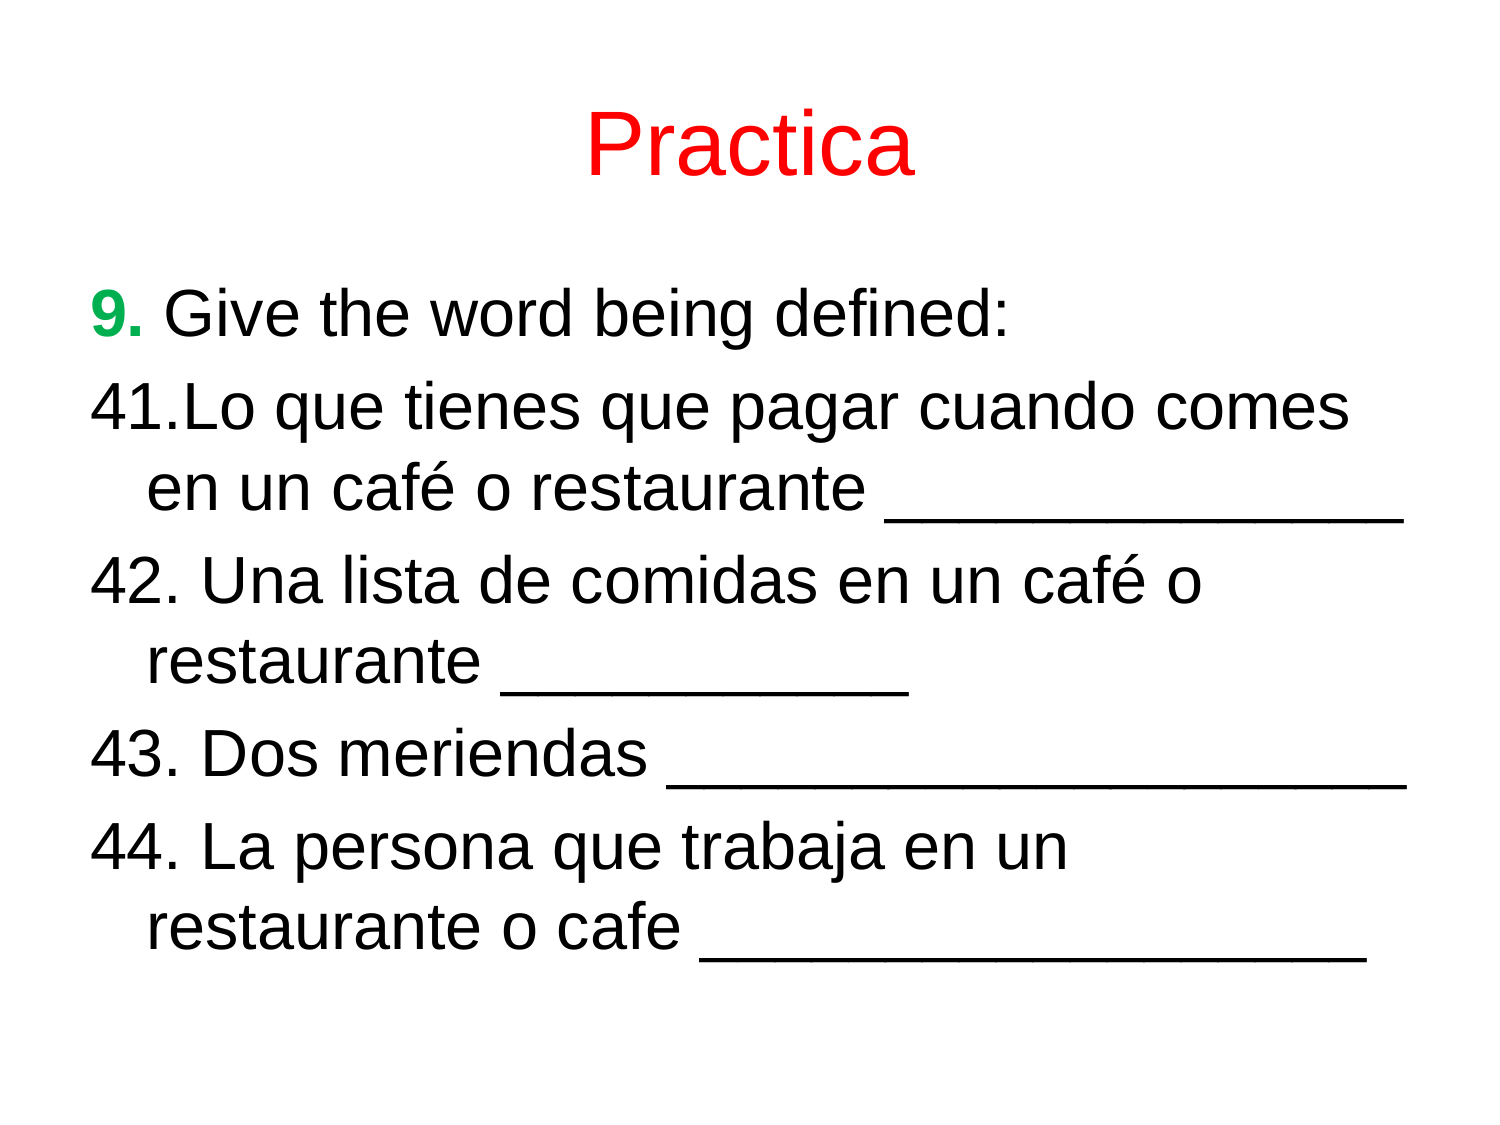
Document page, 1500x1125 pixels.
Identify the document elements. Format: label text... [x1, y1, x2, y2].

title Practica [75, 45, 1425, 233]
list 9. Give the word being defined: 41.Lo que tienes que pagar cuando comes en un café o restaurante ______________ 42. Una lista de comidas en un café o restaurante ___________ 43. Dos meriendas ____________________ 44. La persona que trabaja en un restaurante o cafe __________________ [75, 262, 1425, 1005]
